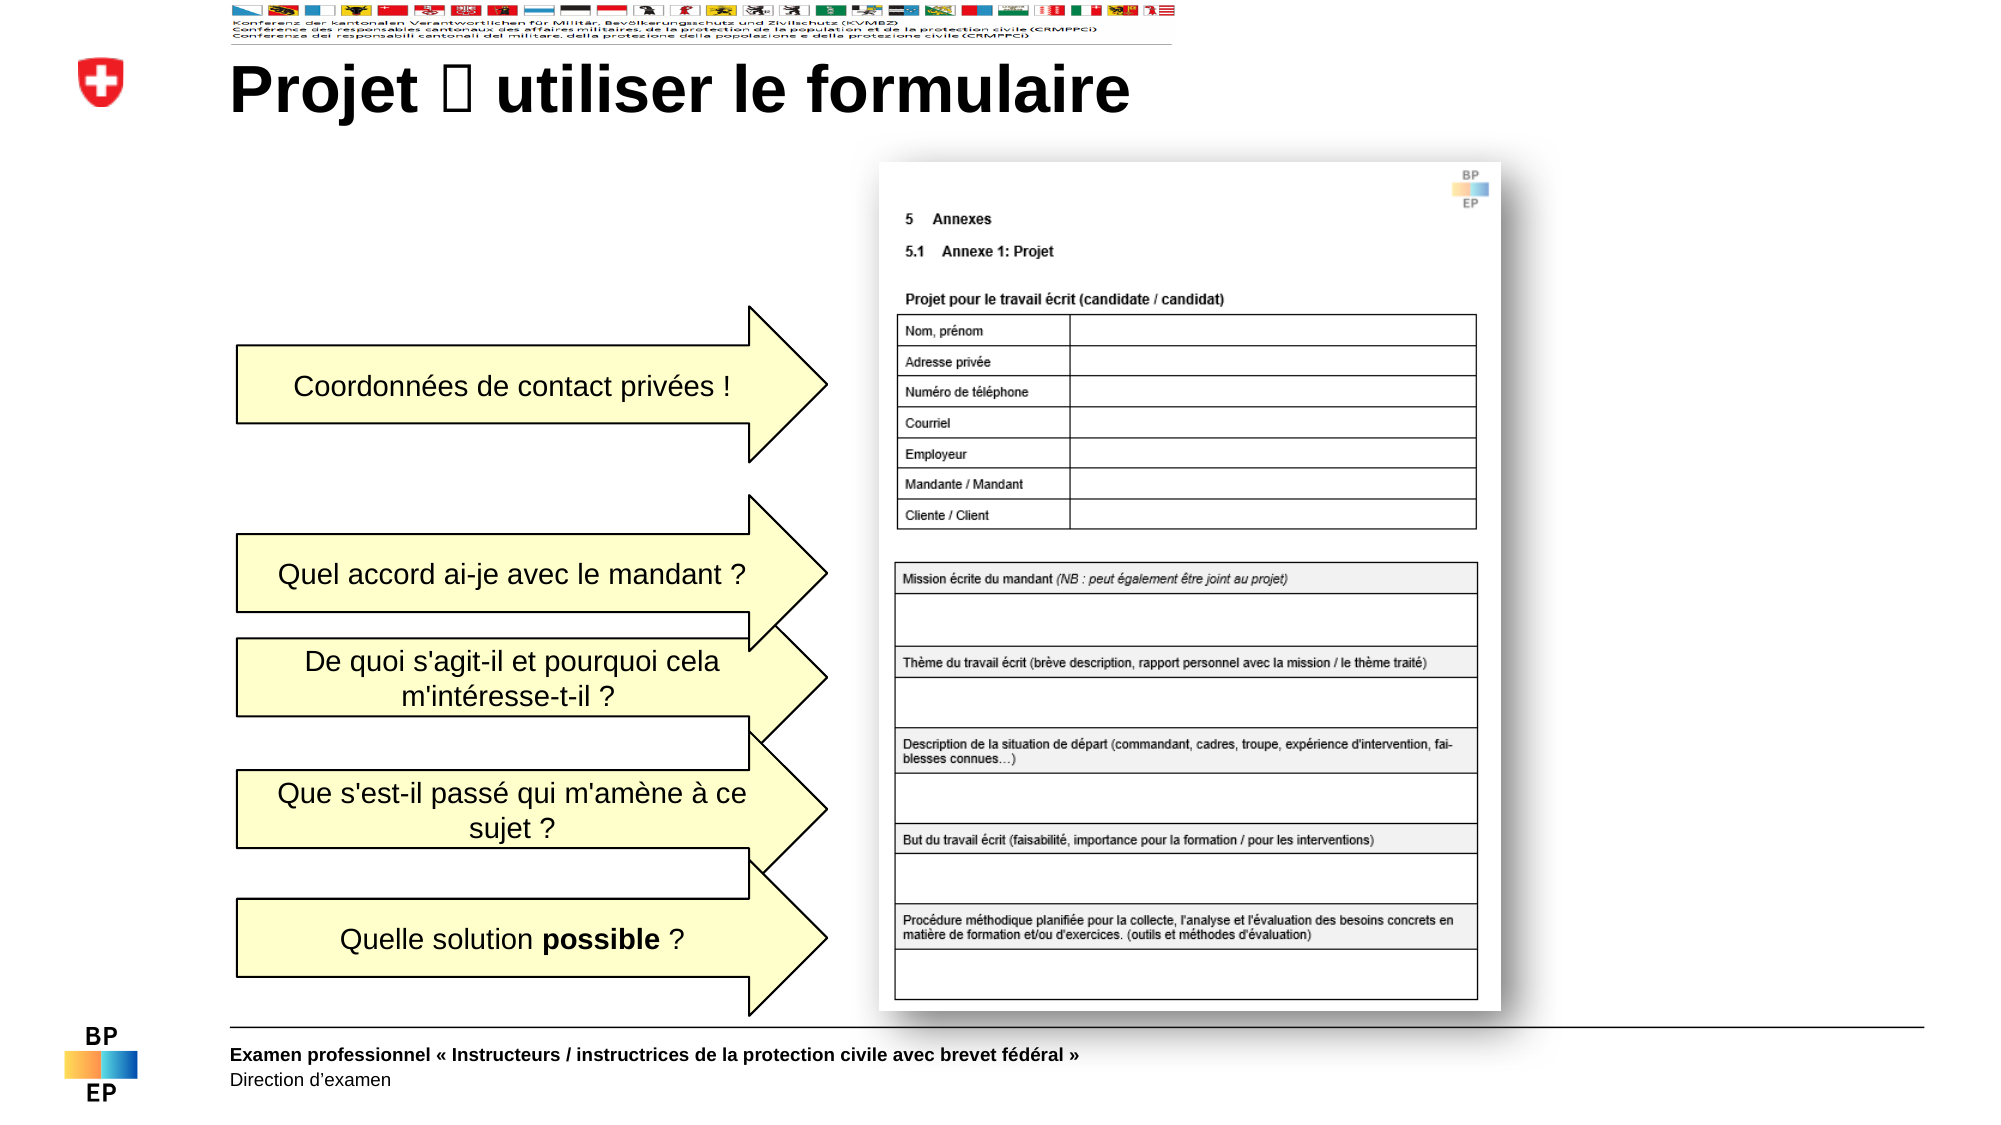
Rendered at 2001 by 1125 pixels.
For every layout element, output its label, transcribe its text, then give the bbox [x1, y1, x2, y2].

text_box De quoi s'agit-il et pourquoi cela m'intéresse-t-il ? [236, 626, 828, 743]
footer Examen professionnel « Instructeurs / instructrices de la protection civile avec brevet fédéral » Direction d’examen [229, 1040, 1177, 1088]
text_box Quelle solution possible ? [236, 859, 828, 1016]
text_box Quel accord ai-je avec le mandant ? [236, 495, 828, 652]
title Projet  utiliser le formulaire [229, 50, 1922, 199]
picture [229, 4, 1175, 46]
picture [61, 1021, 140, 1106]
picture [879, 162, 1501, 1011]
text_box Que s'est-il passé qui m'amène à ce sujet ? [236, 731, 828, 873]
text_box Coordonnées de contact privées ! [236, 306, 828, 463]
